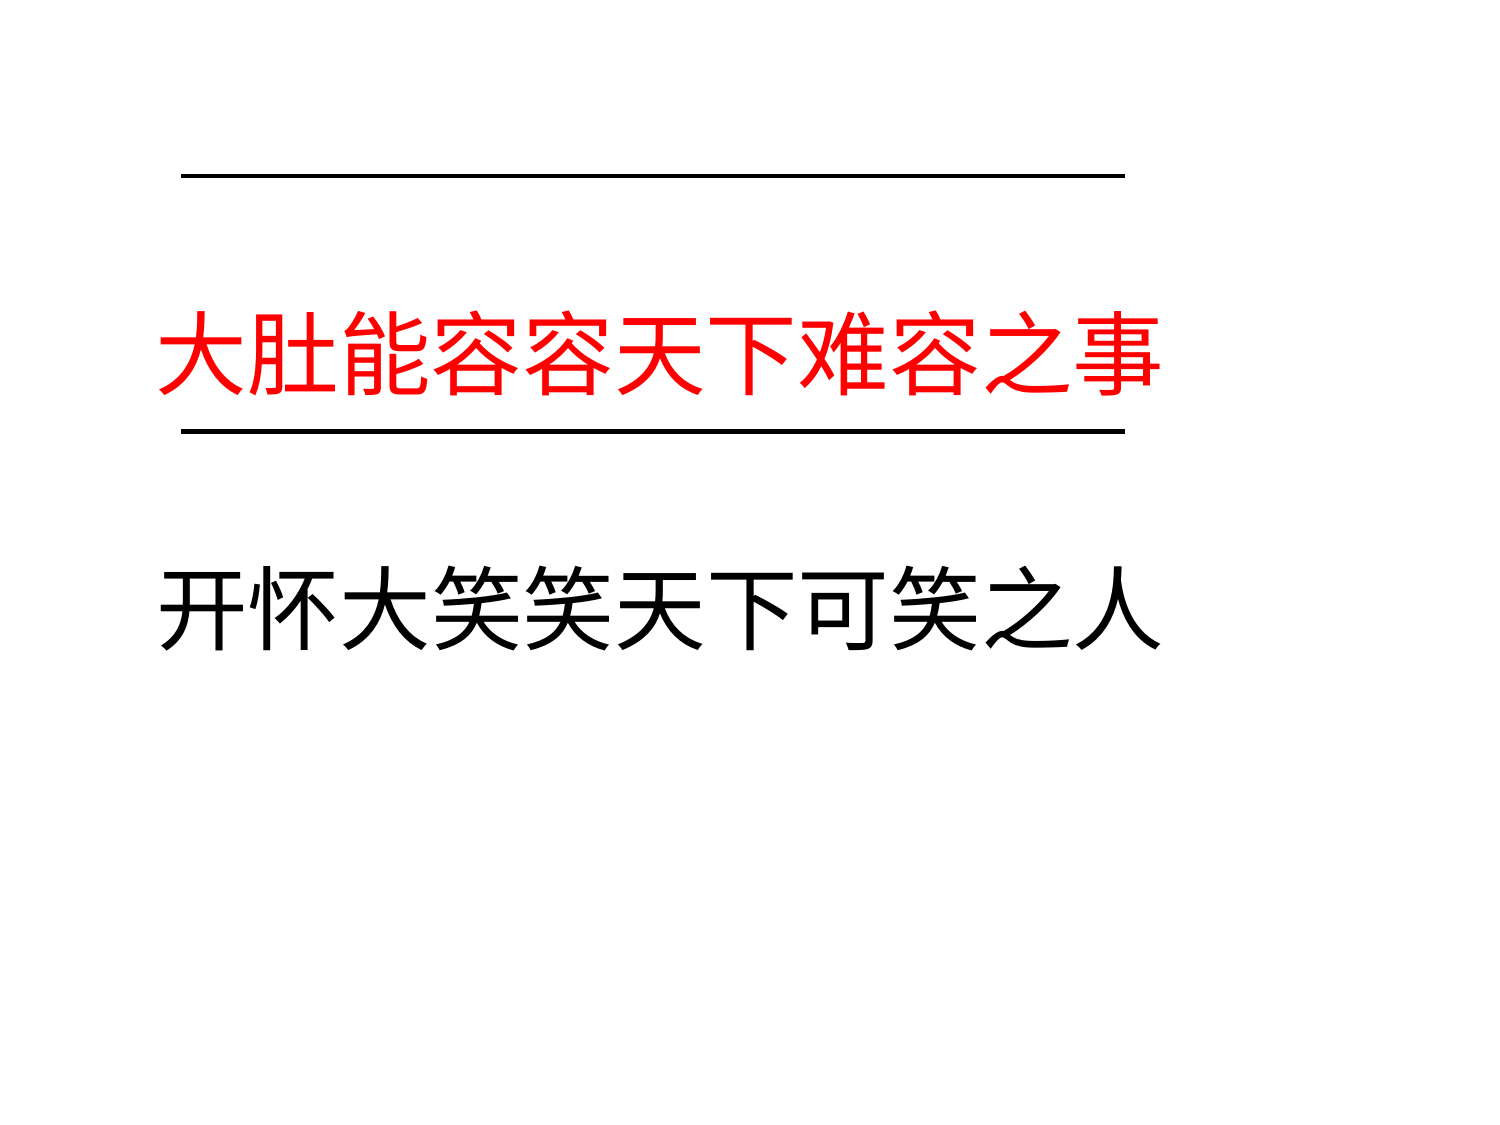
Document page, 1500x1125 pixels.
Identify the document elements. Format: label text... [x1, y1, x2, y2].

text_box 大肚能容容天下难容之事 [141, 69, 1359, 415]
text_box 开怀大笑笑天下可笑之人 [141, 415, 1359, 670]
